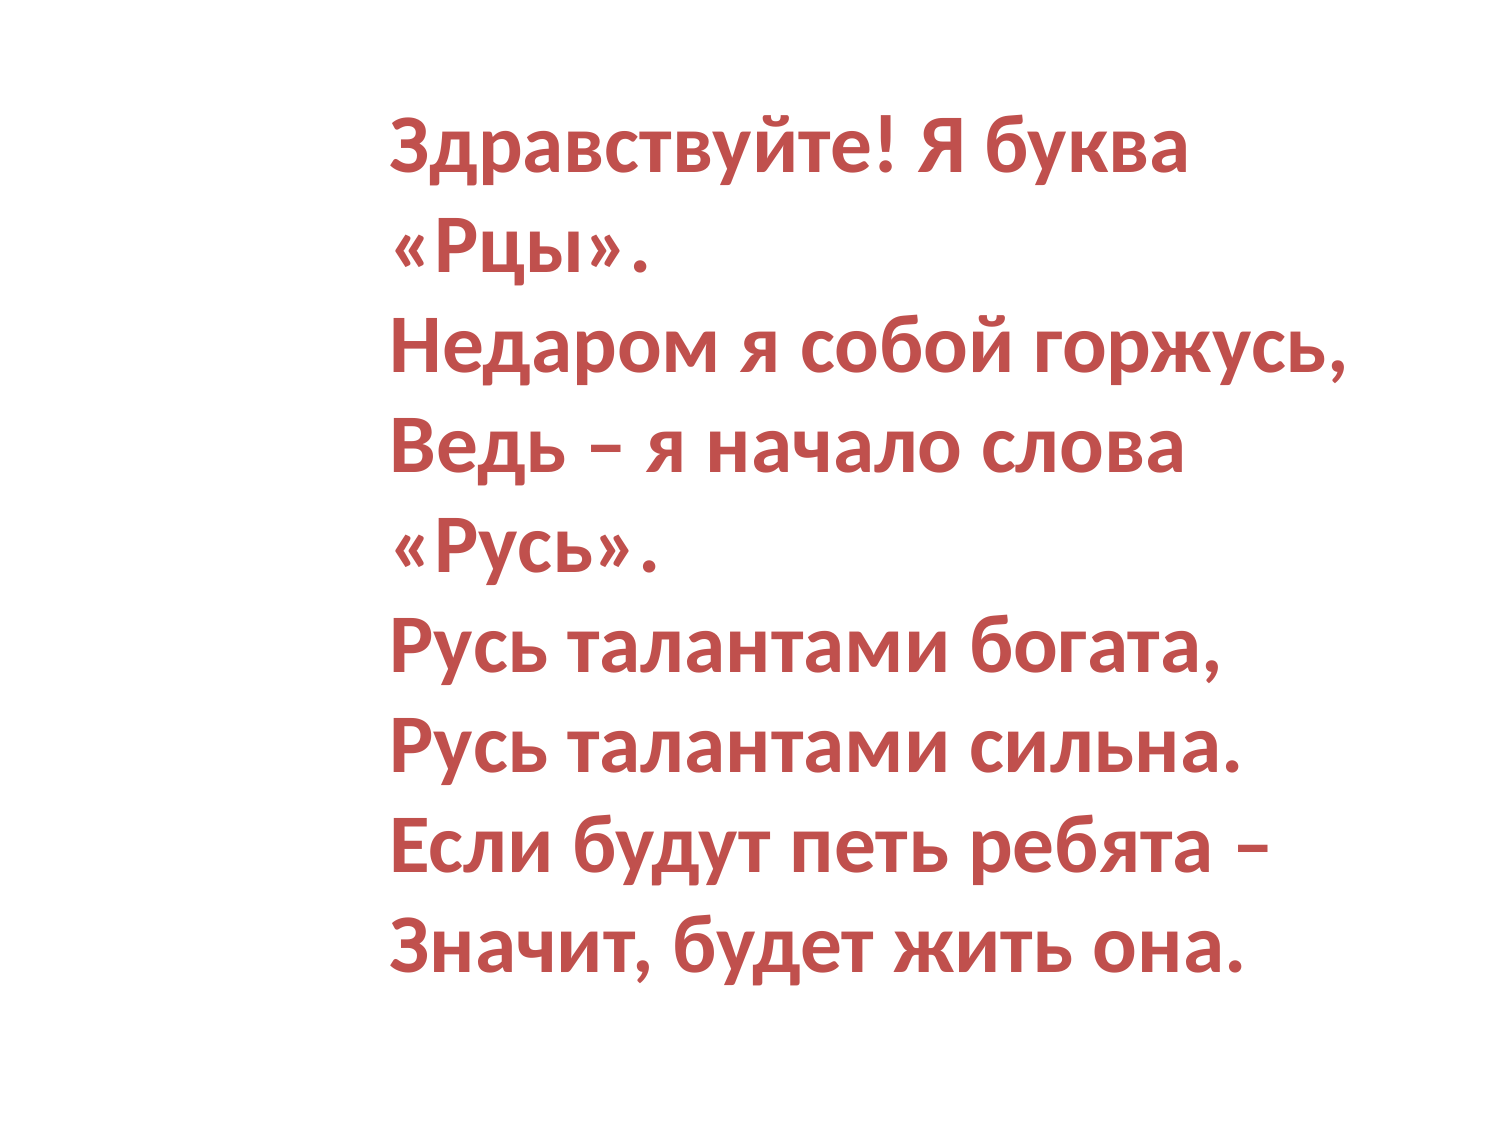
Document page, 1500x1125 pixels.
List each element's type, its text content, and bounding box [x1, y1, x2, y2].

text_box Здравствуйте! Я буква «Рцы». Недаром я собой горжусь, Ведь – я начало слова «Русь». Русь талантами богата, Русь талантами сильна. Если будут петь ребята – Значит, будет жить она. [374, 82, 1383, 997]
